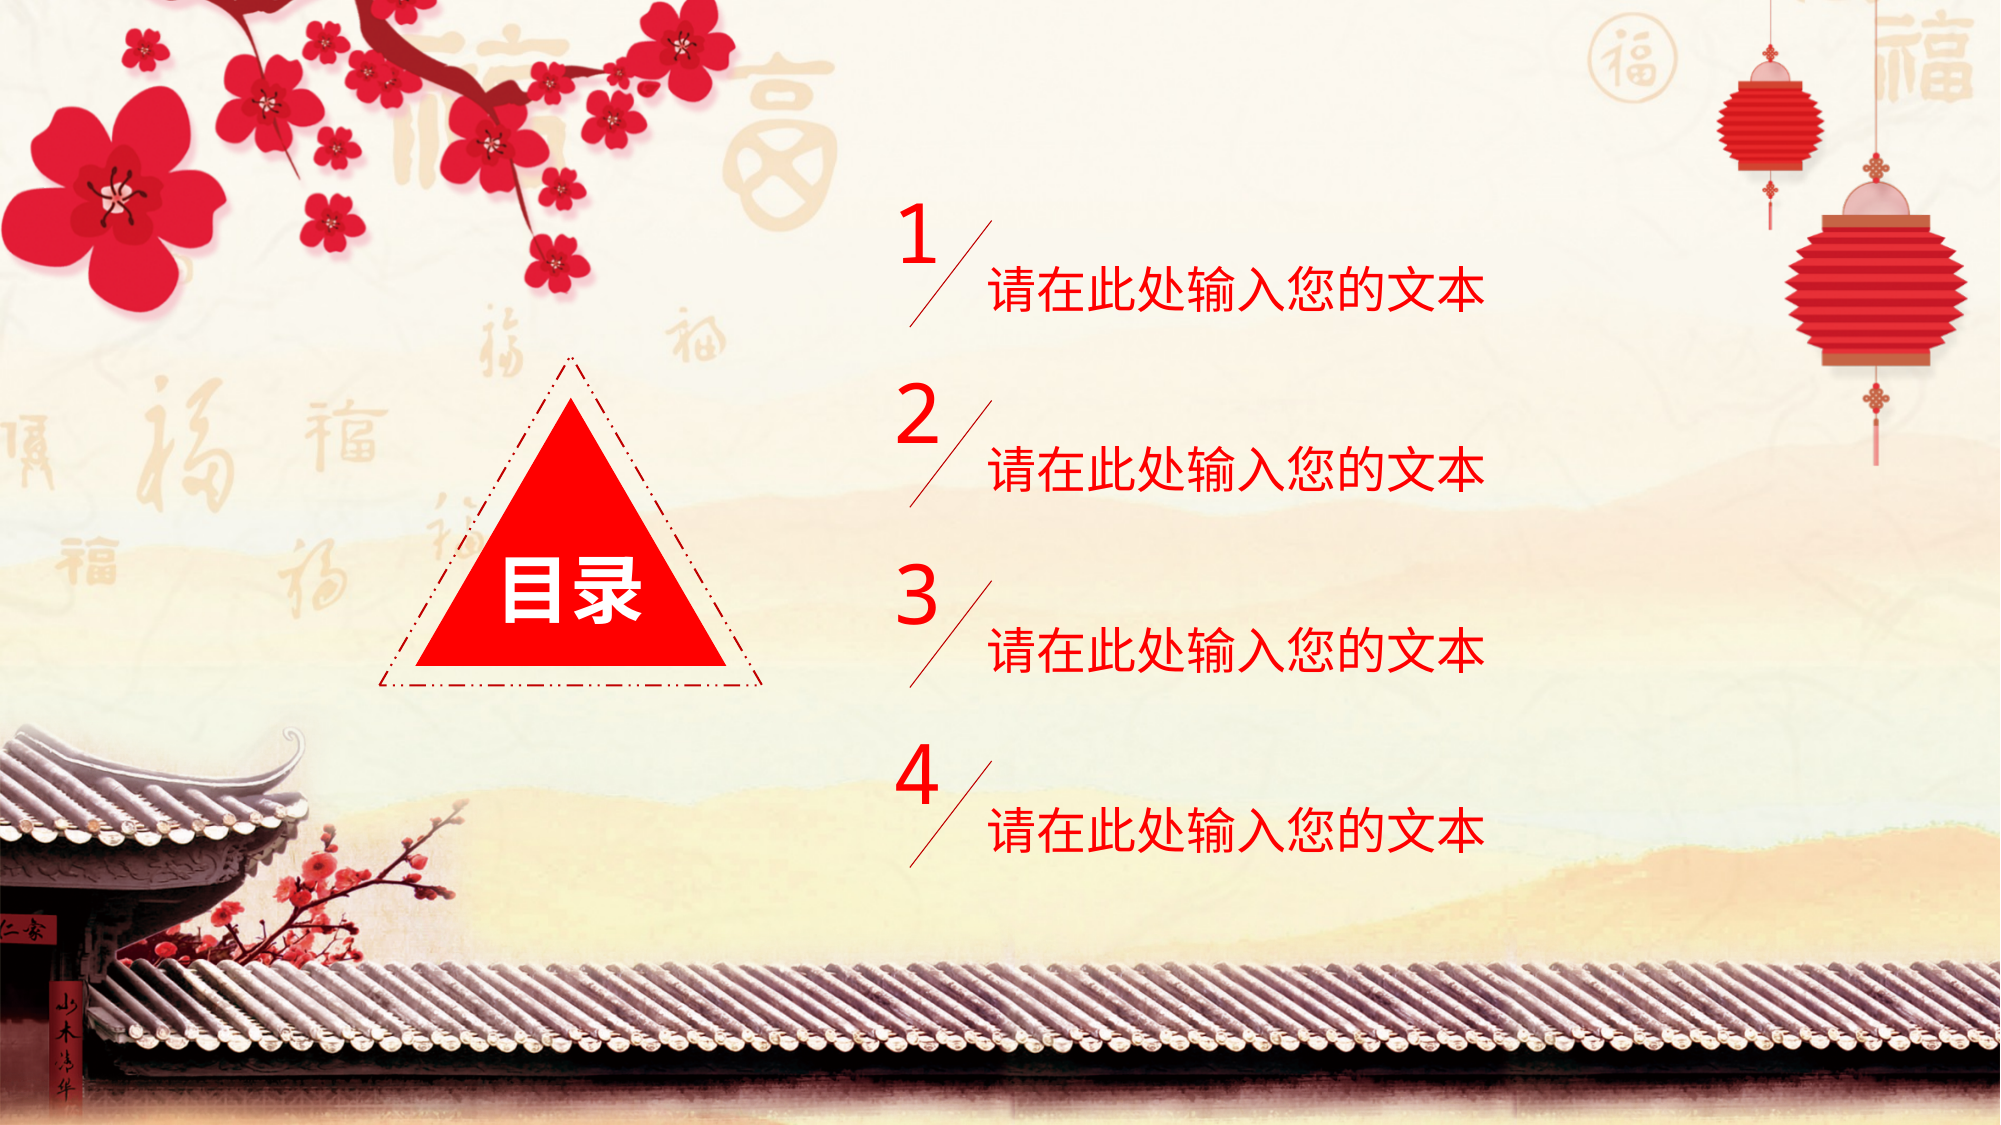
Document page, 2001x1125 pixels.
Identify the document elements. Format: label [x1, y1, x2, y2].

text_box [909, 580, 992, 688]
text_box [909, 400, 992, 508]
text_box [909, 760, 992, 868]
picture [0, 0, 2000, 1125]
text_box [909, 220, 992, 328]
